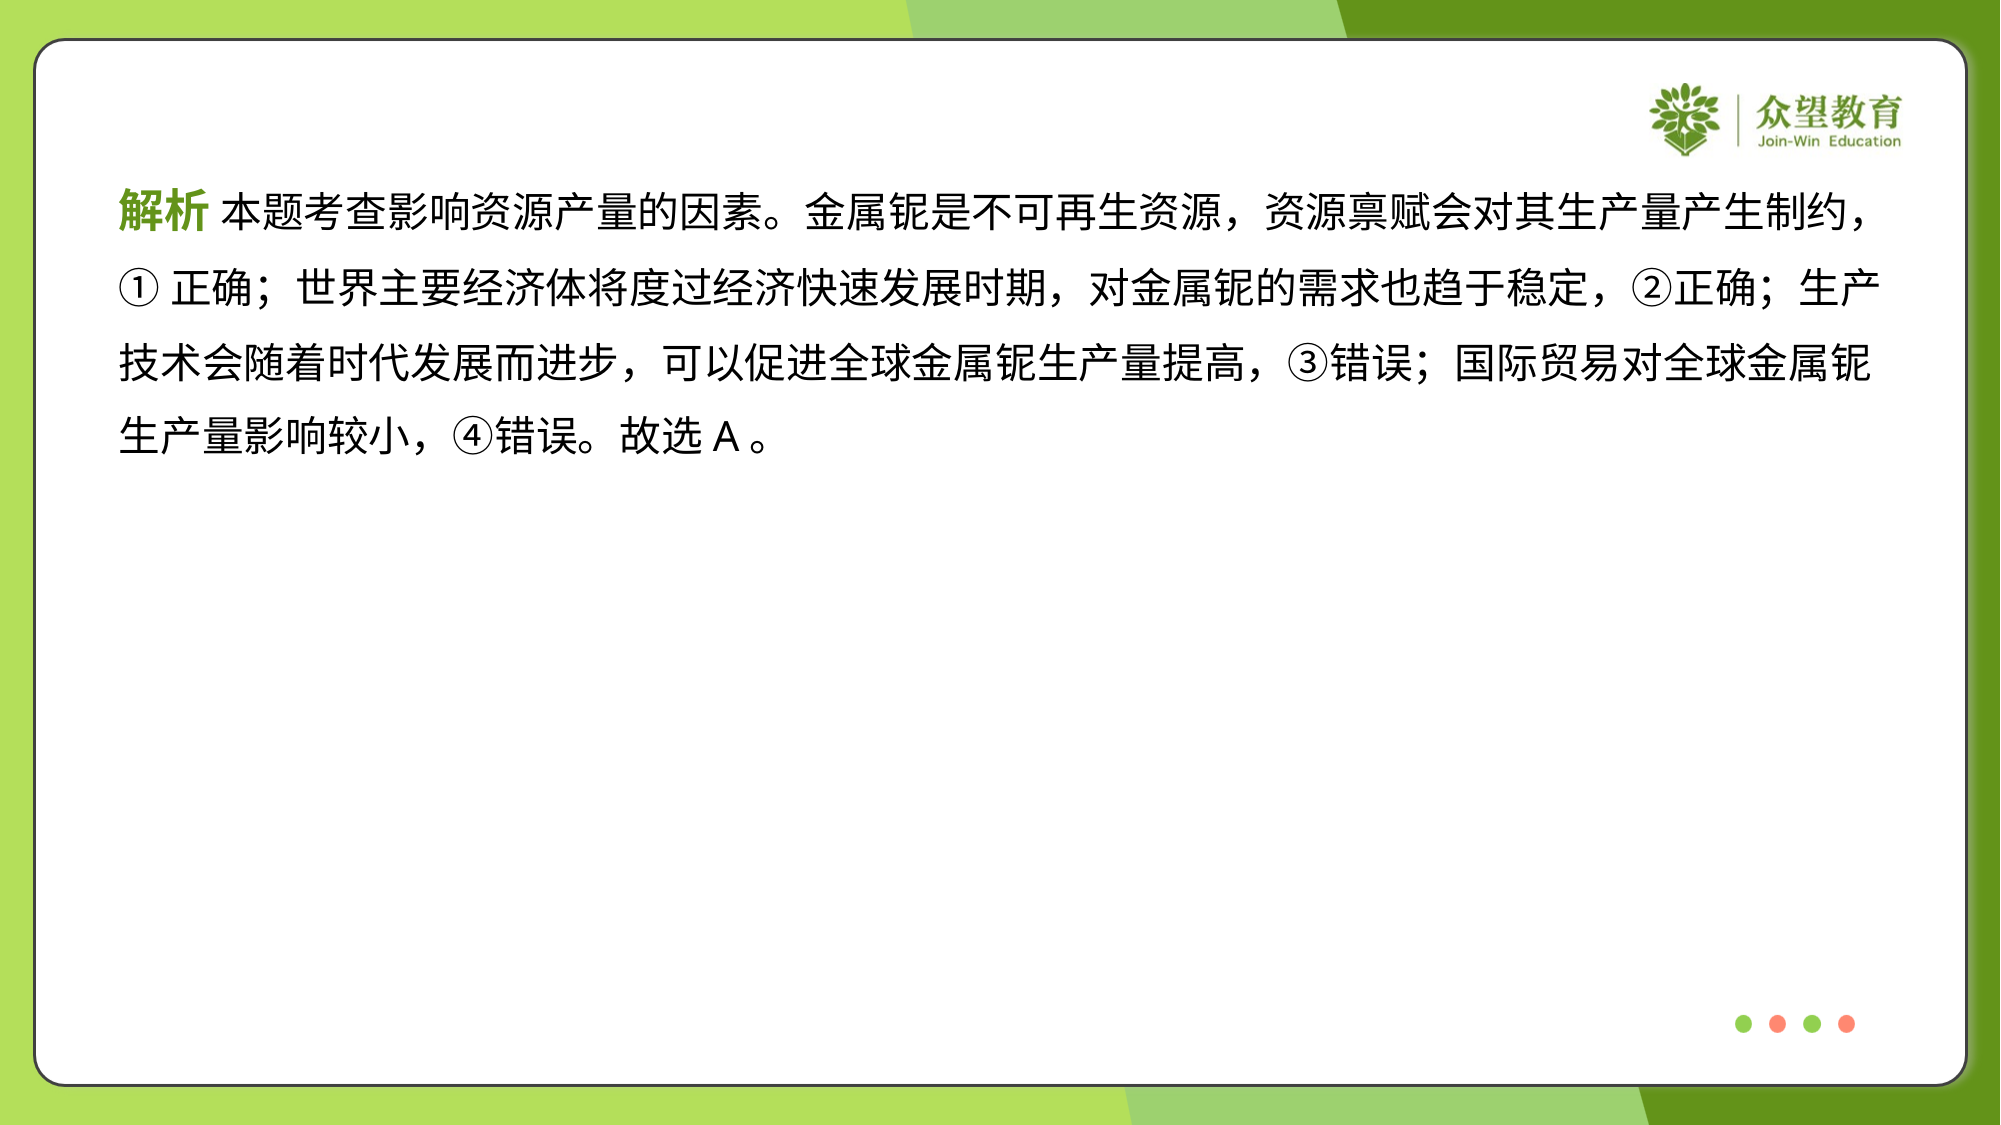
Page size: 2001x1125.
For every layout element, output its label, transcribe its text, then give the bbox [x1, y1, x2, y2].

text_box 解析 本题考查影响资源产量的因素。金属铌是不可再生资源，资源禀赋会对其生产量产生制约， ①正确；世界主要经济体将度过经济快速发展时期，对金属铌的需求也趋于稳定，②正确；生产 技术会随着时代发展而进步，可以促进全球金属铌生产量提高，③错误；国际贸易对全球金属铌 生产量影响较小，④错误。故选A。 [118, 159, 1883, 452]
picture [0, 0, 2000, 1125]
